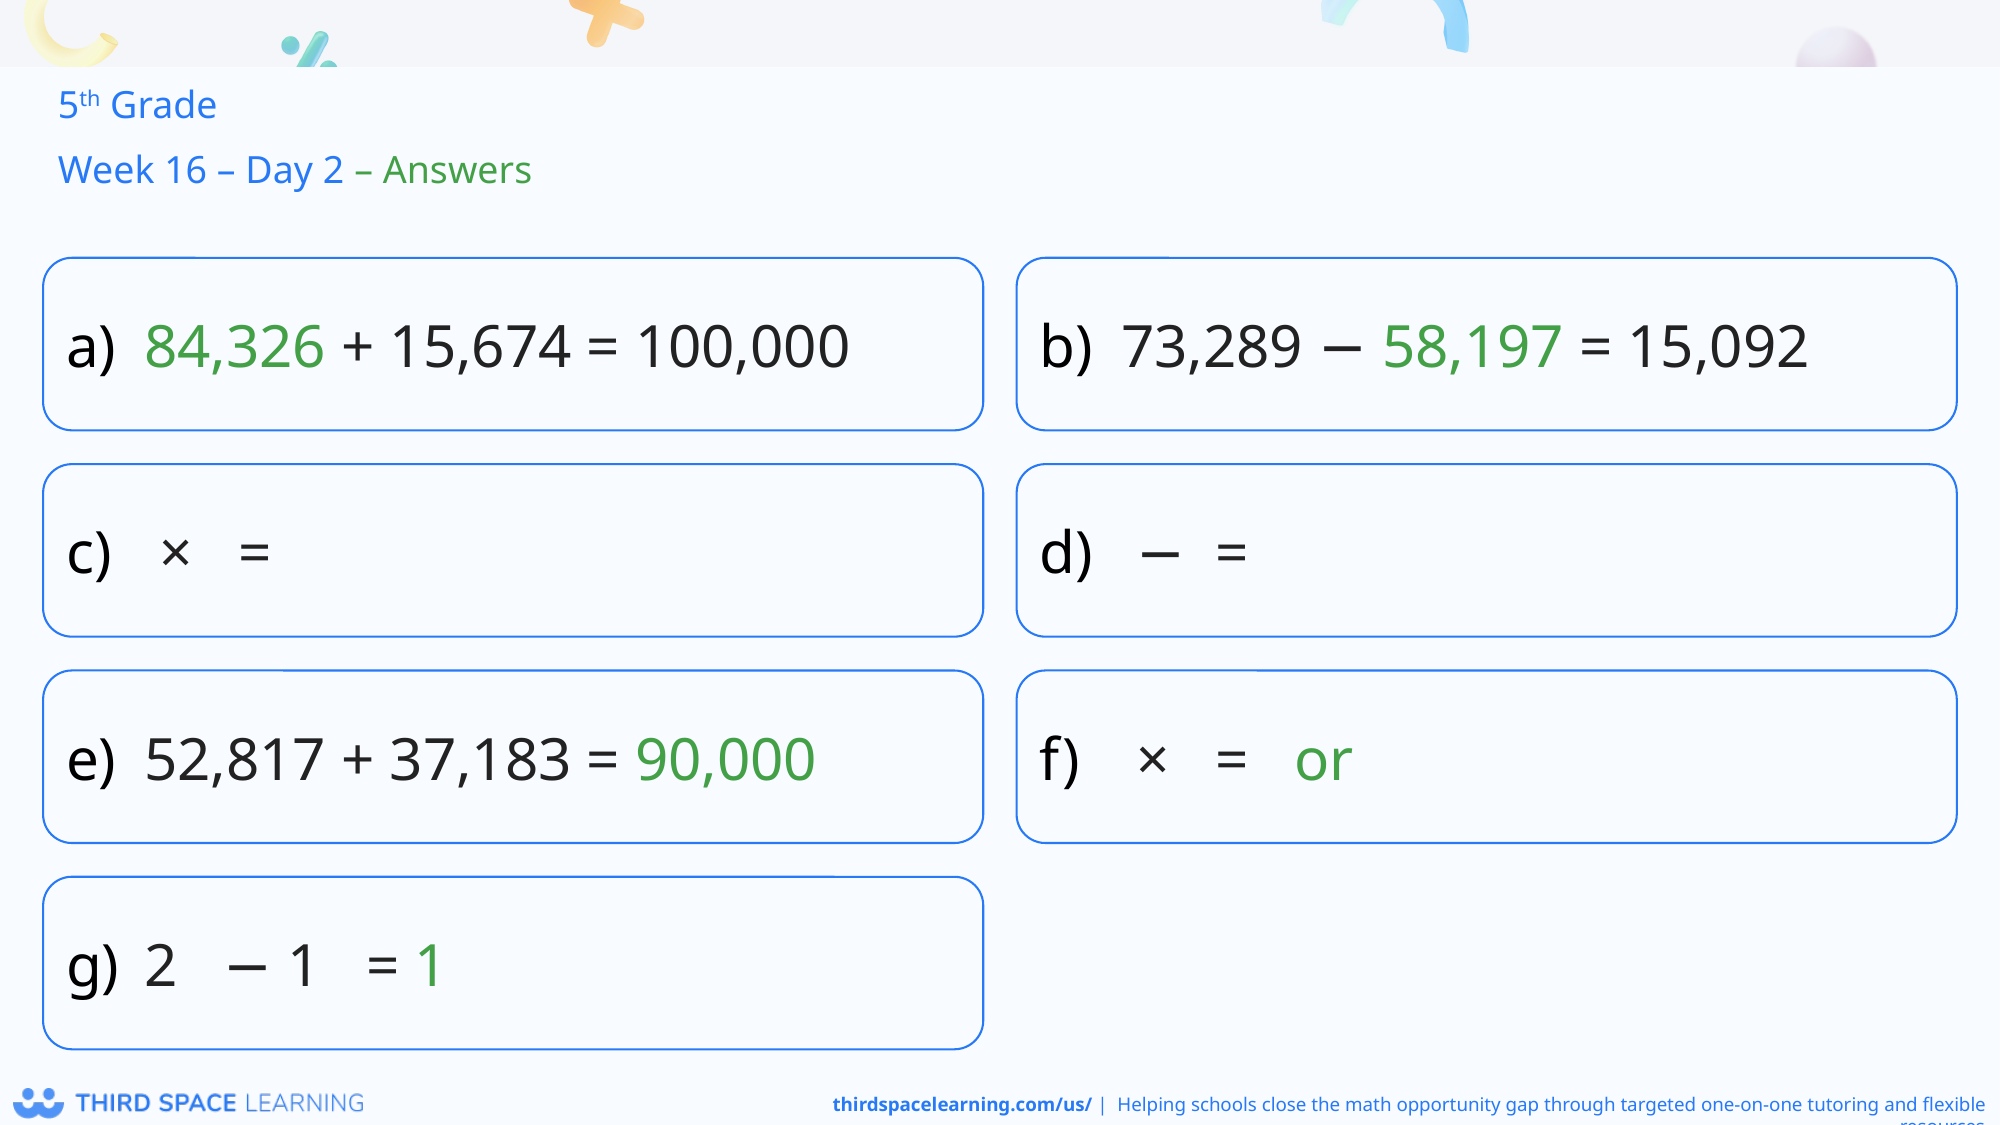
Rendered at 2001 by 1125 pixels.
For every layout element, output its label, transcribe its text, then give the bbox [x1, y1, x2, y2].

list 52,817 + 37,183 = 90,000 [129, 684, 962, 829]
picture [13, 1088, 365, 1119]
list 73,289 − 58,197 = 15,092 [1106, 272, 1939, 416]
picture [0, 0, 2000, 67]
text_box 5th Grade Week 16 – Day 2 – Answers [43, 73, 705, 212]
list 84,326 + 15,674 = 100,000 [129, 272, 962, 416]
